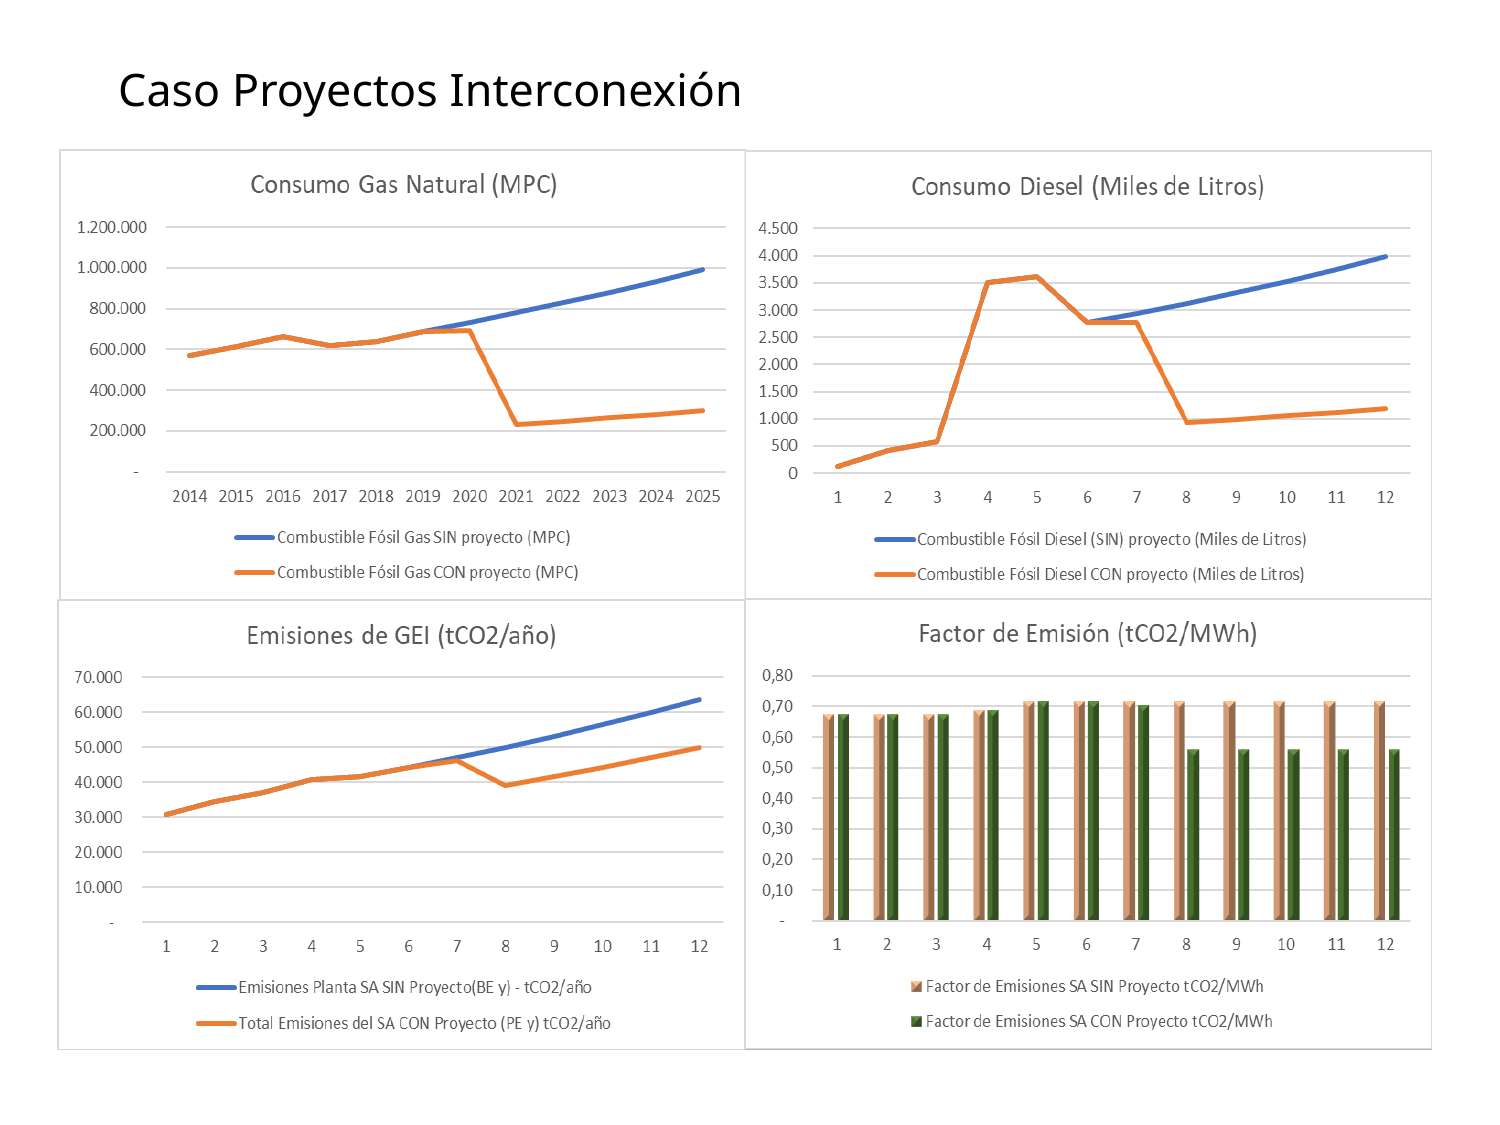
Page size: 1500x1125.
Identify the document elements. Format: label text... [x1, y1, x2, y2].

title Caso Proyectos Interconexión [103, 59, 1397, 125]
picture [57, 149, 1432, 1050]
